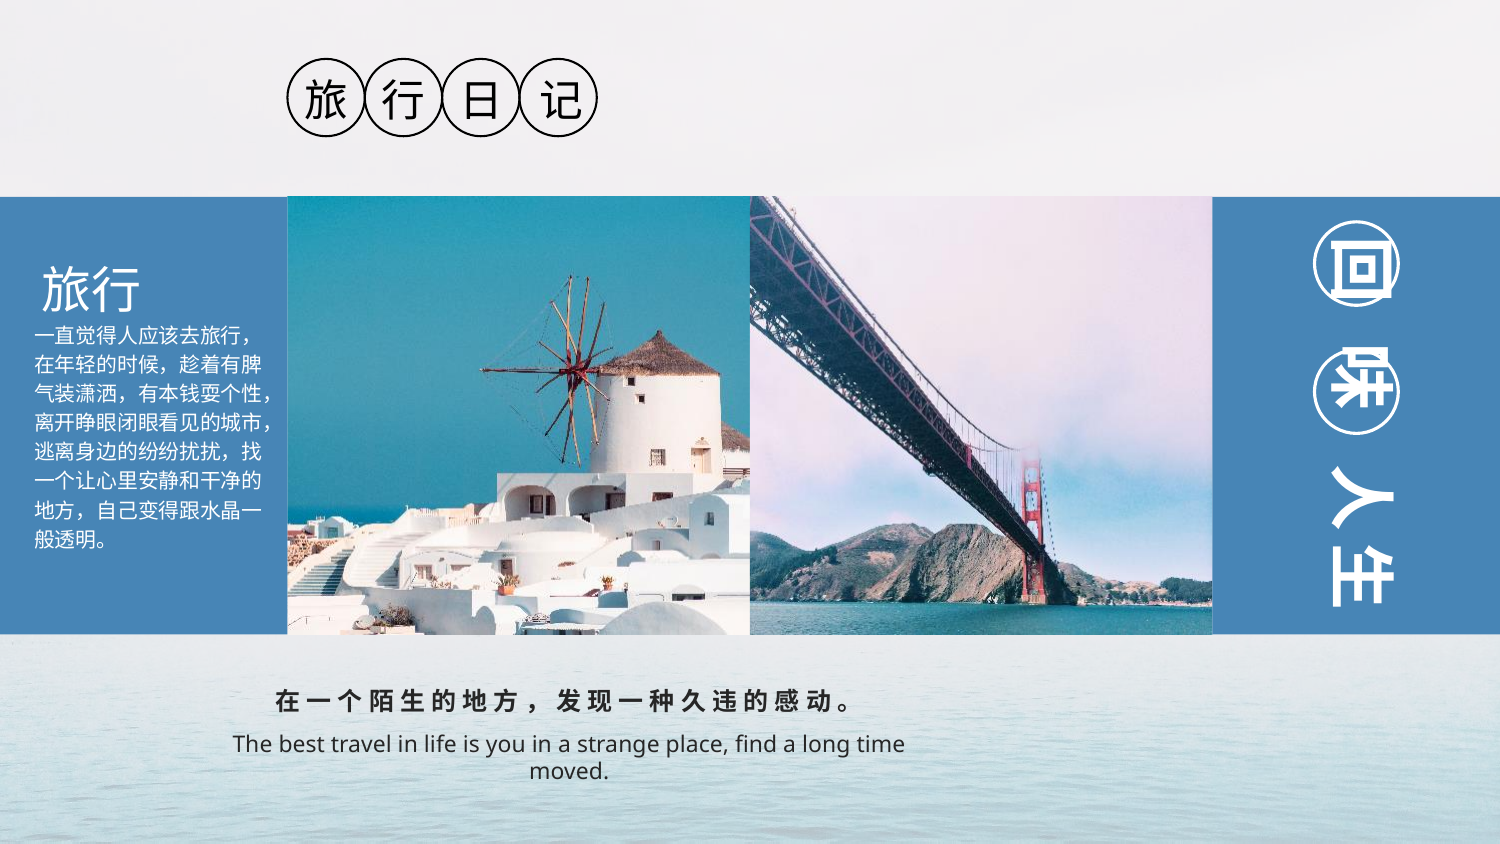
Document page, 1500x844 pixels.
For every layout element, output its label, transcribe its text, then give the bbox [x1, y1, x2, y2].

text_box [749, 196, 1211, 635]
text_box 在一个陌生的地方，发现一种久违的感动。 [210, 678, 928, 723]
text_box 旅行 [26, 221, 251, 310]
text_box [1300, 221, 1412, 625]
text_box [287, 58, 597, 137]
text_box [1211, 196, 1500, 635]
text_box [288, 196, 749, 635]
text_box 一直觉得人应该去旅行，在年轻的时候，趁着有脾气装潇洒，有本钱耍个性，离开睁眼闭眼看见的城市，逃离身边的纷纷扰扰，找一个让心里安静和干净的地方，自己变得跟水晶一般透明。 [19, 310, 288, 559]
text_box [0, 196, 288, 635]
text_box The best travel in life is you in a strange place, find a long time moved. [210, 721, 929, 792]
